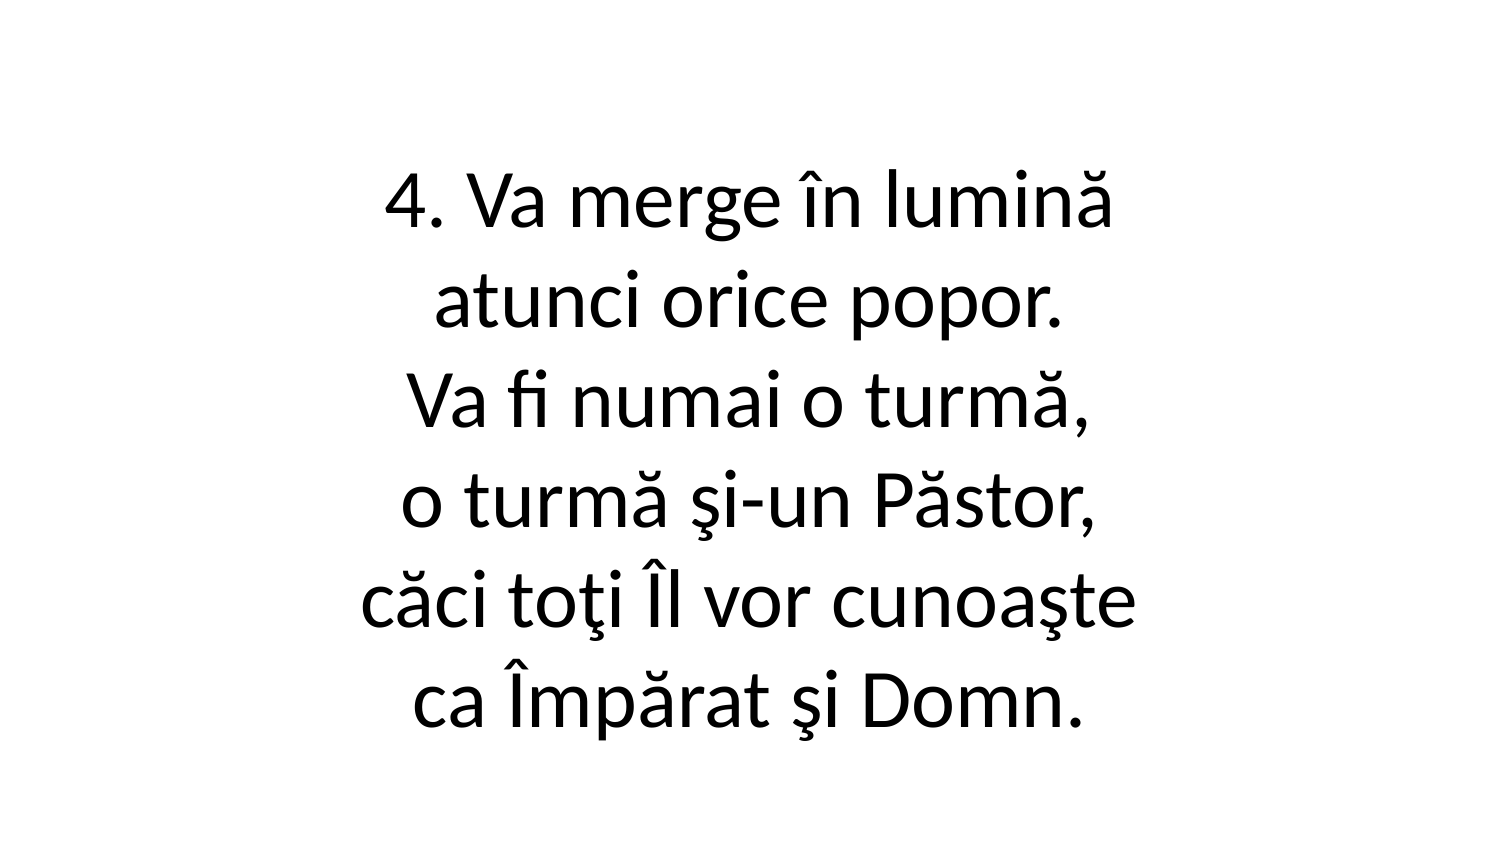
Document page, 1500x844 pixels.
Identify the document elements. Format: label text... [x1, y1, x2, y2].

text_box 4. Va merge în lumină atunci orice popor. Va fi numai o turmă, o turmă şi-un Păstor, căci toţi Îl vor cunoaşte ca Împărat şi Domn. [345, 92, 1155, 752]
